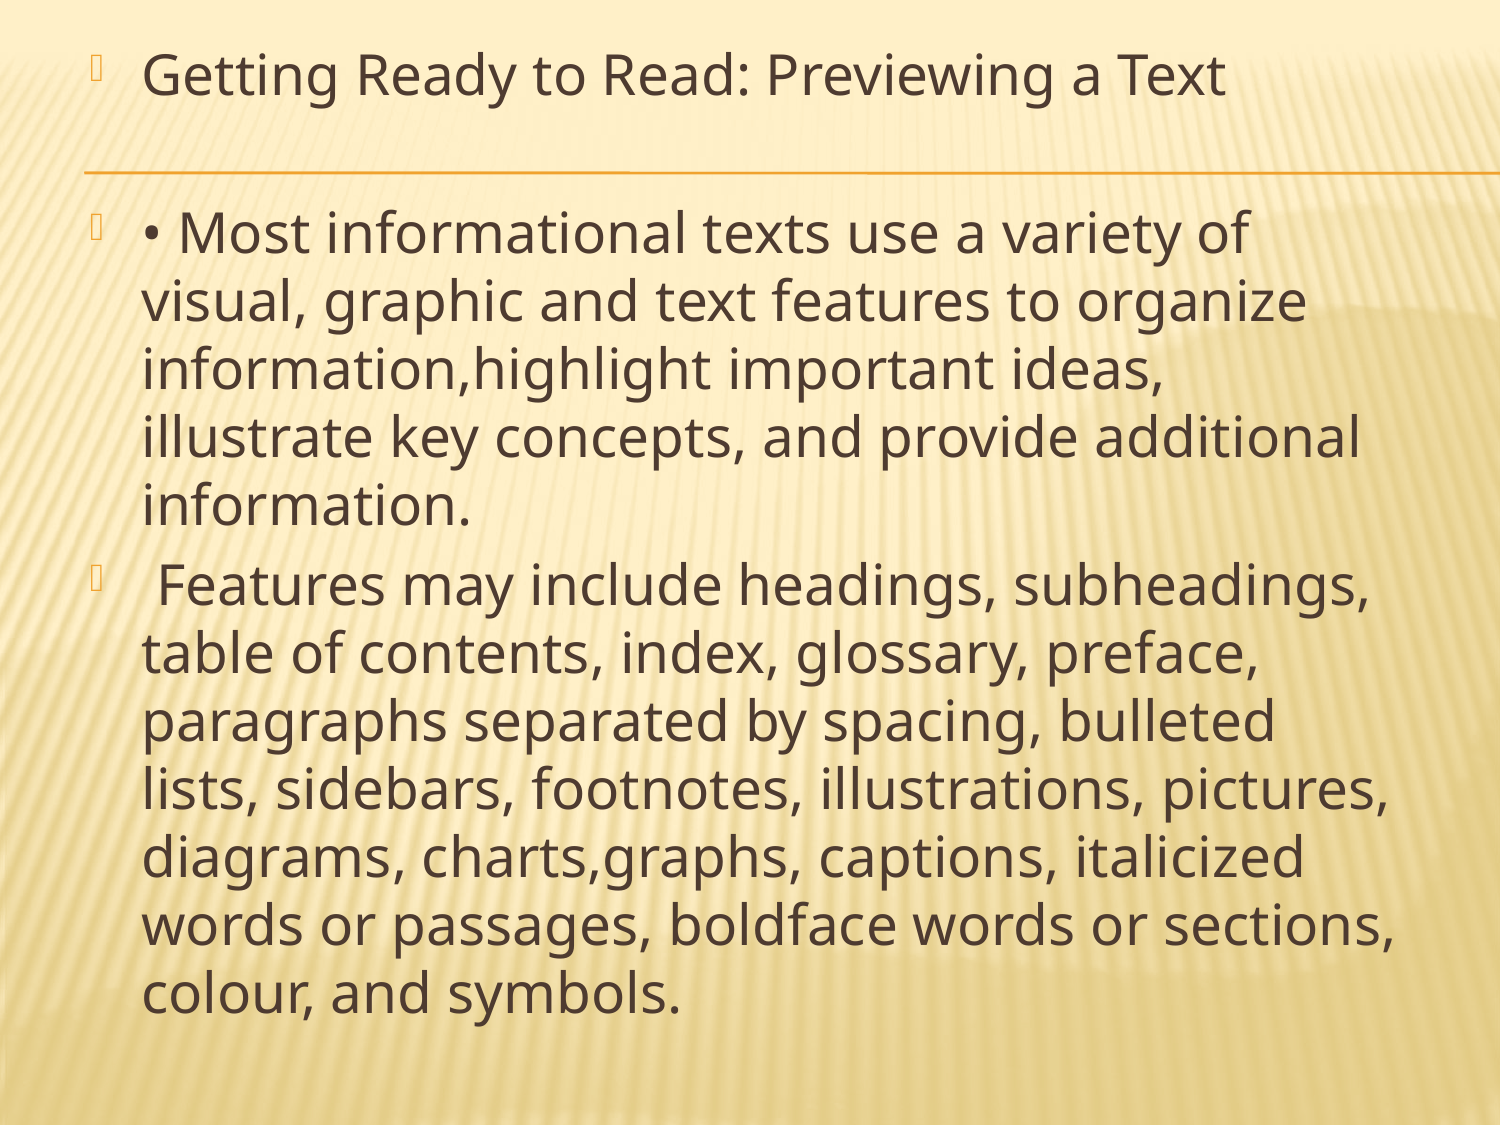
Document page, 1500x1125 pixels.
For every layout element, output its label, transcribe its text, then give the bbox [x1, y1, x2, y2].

list Getting Ready to Read: Previewing a Text • Most informational texts use a variety of visual, graphic and text features to organize information,highlight important ideas, illustrate key concepts, and provide additional information. Features may include headings, subheadings, table of contents, index, glossary, preface, paragraphs separated by spacing, bulleted lists, sidebars, footnotes, illustrations, pictures, diagrams, charts,graphs, captions, italicized words or passages, boldface words or sections, colour, and symbols. [75, 30, 1425, 1035]
